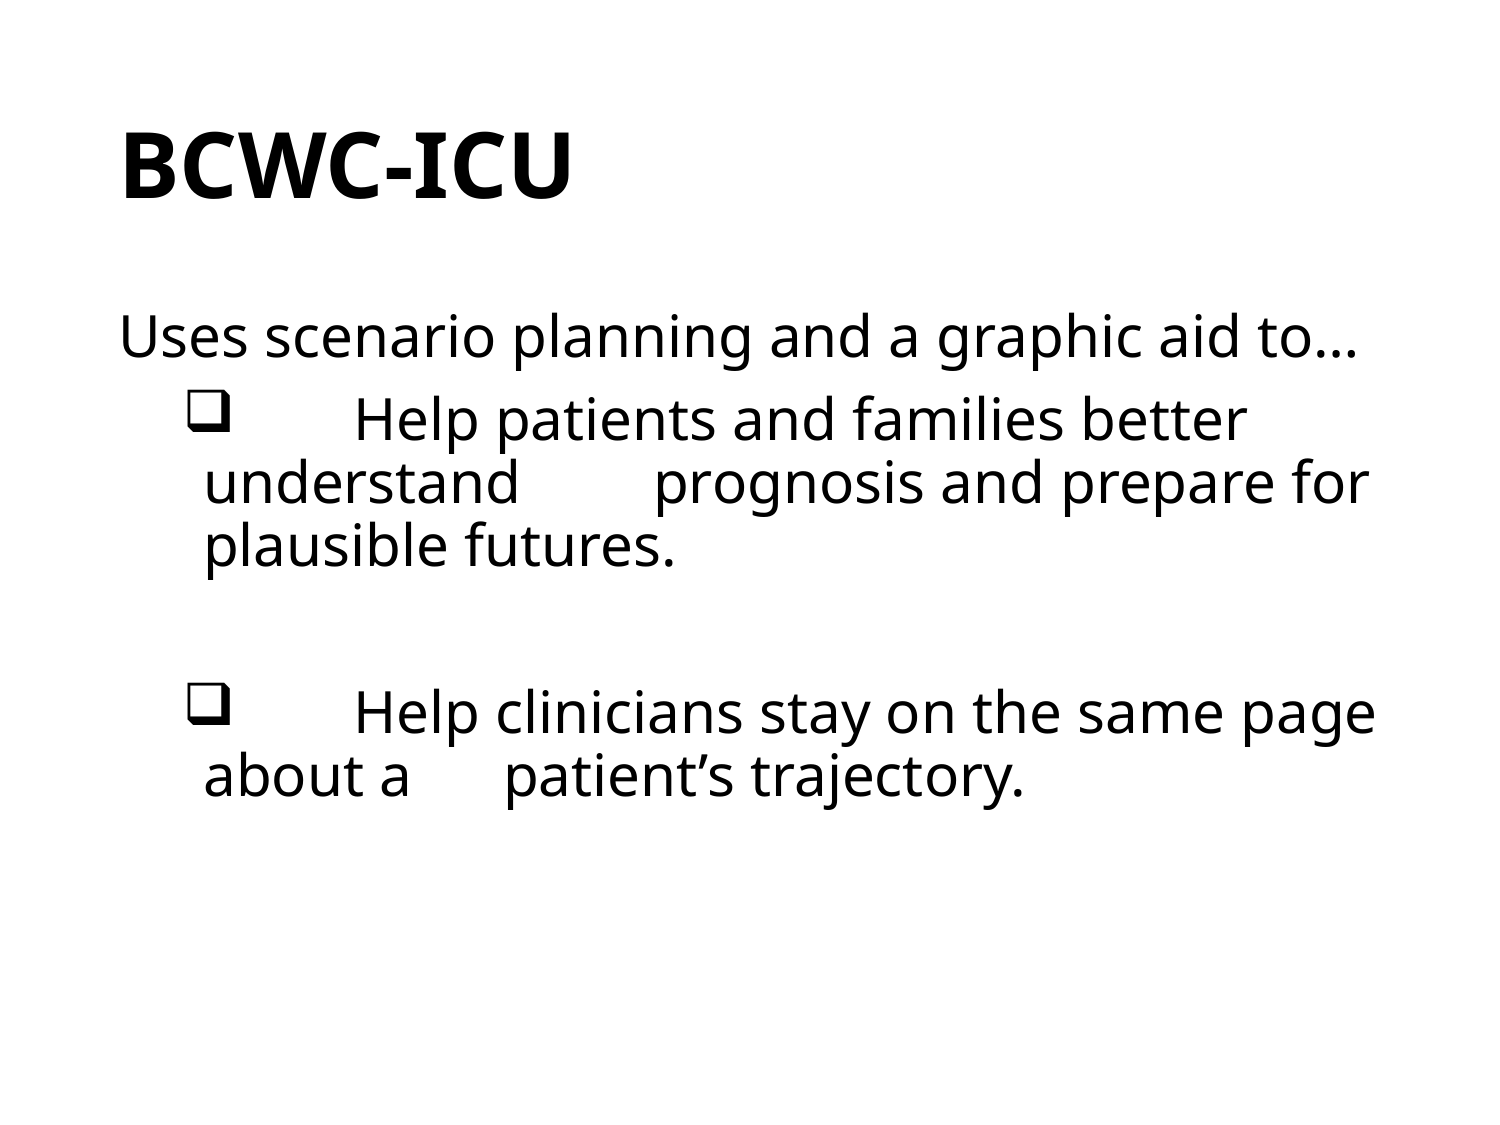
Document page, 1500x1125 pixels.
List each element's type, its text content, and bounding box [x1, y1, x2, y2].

title BCWC-ICU [103, 59, 1397, 278]
list Uses scenario planning and a graphic aid to… Help patients and families better understand prognosis and prepare for plausible futures. Help clinicians stay on the same page about a patient’s trajectory. [103, 299, 1397, 1014]
